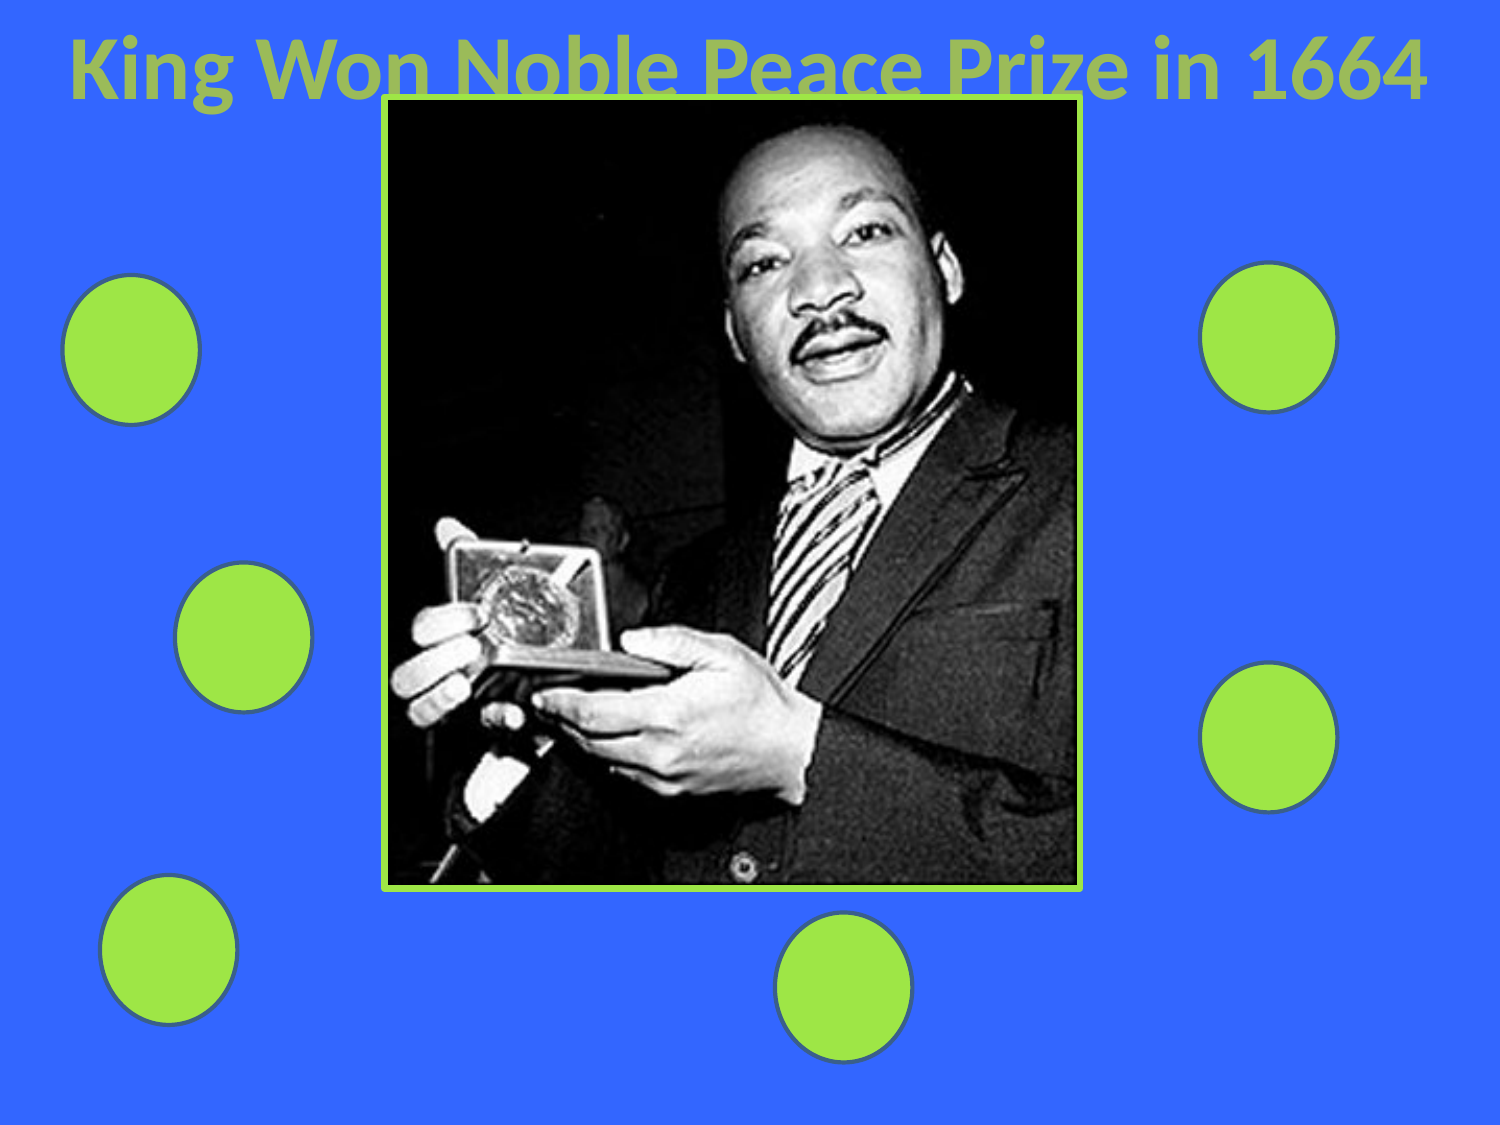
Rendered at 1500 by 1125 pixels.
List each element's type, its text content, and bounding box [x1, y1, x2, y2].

text_box [60, 272, 202, 428]
text_box [97, 872, 240, 1028]
picture [387, 99, 1078, 886]
text_box [172, 560, 315, 715]
text_box King Won Noble Peace Prize in 1664 [0, 0, 1500, 125]
text_box [772, 910, 915, 1065]
text_box [1197, 260, 1340, 415]
text_box [1197, 660, 1340, 815]
